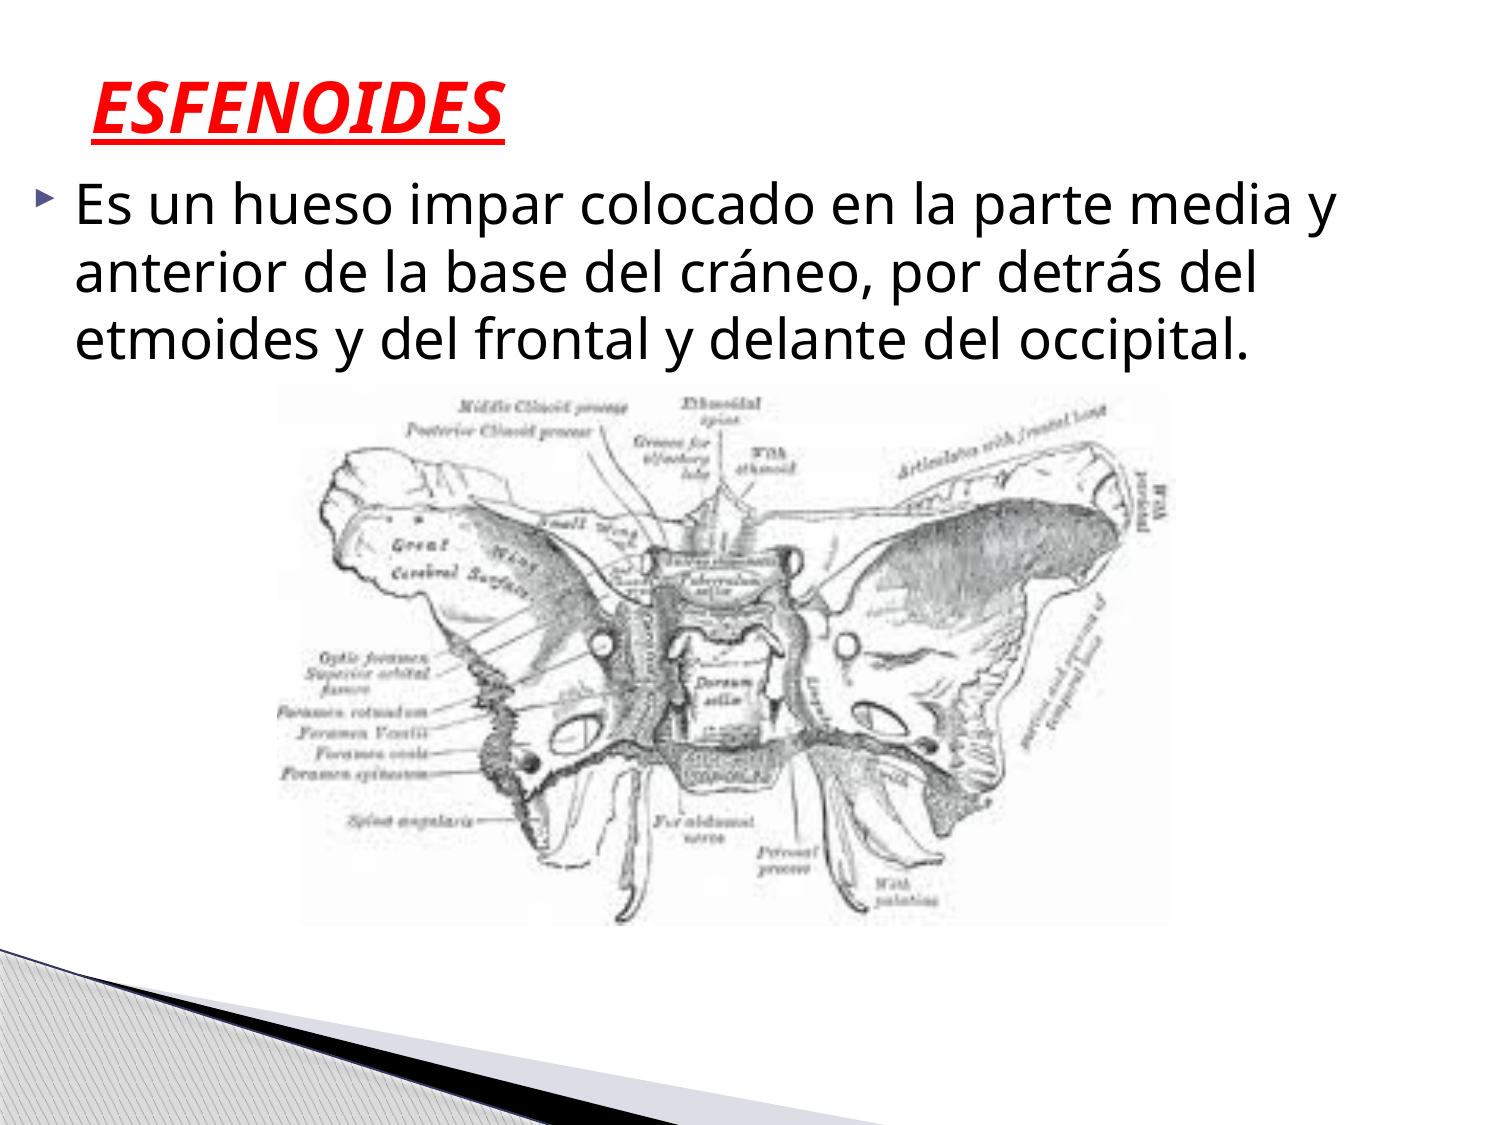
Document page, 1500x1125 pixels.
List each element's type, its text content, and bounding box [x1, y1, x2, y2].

title ESFENOIDES [76, 54, 1427, 243]
picture [277, 373, 1176, 927]
list Es un hueso impar colocado en la parte media y anterior de la base del cráneo, por detrás del etmoides y del frontal y delante del occipital. [0, 160, 1425, 986]
